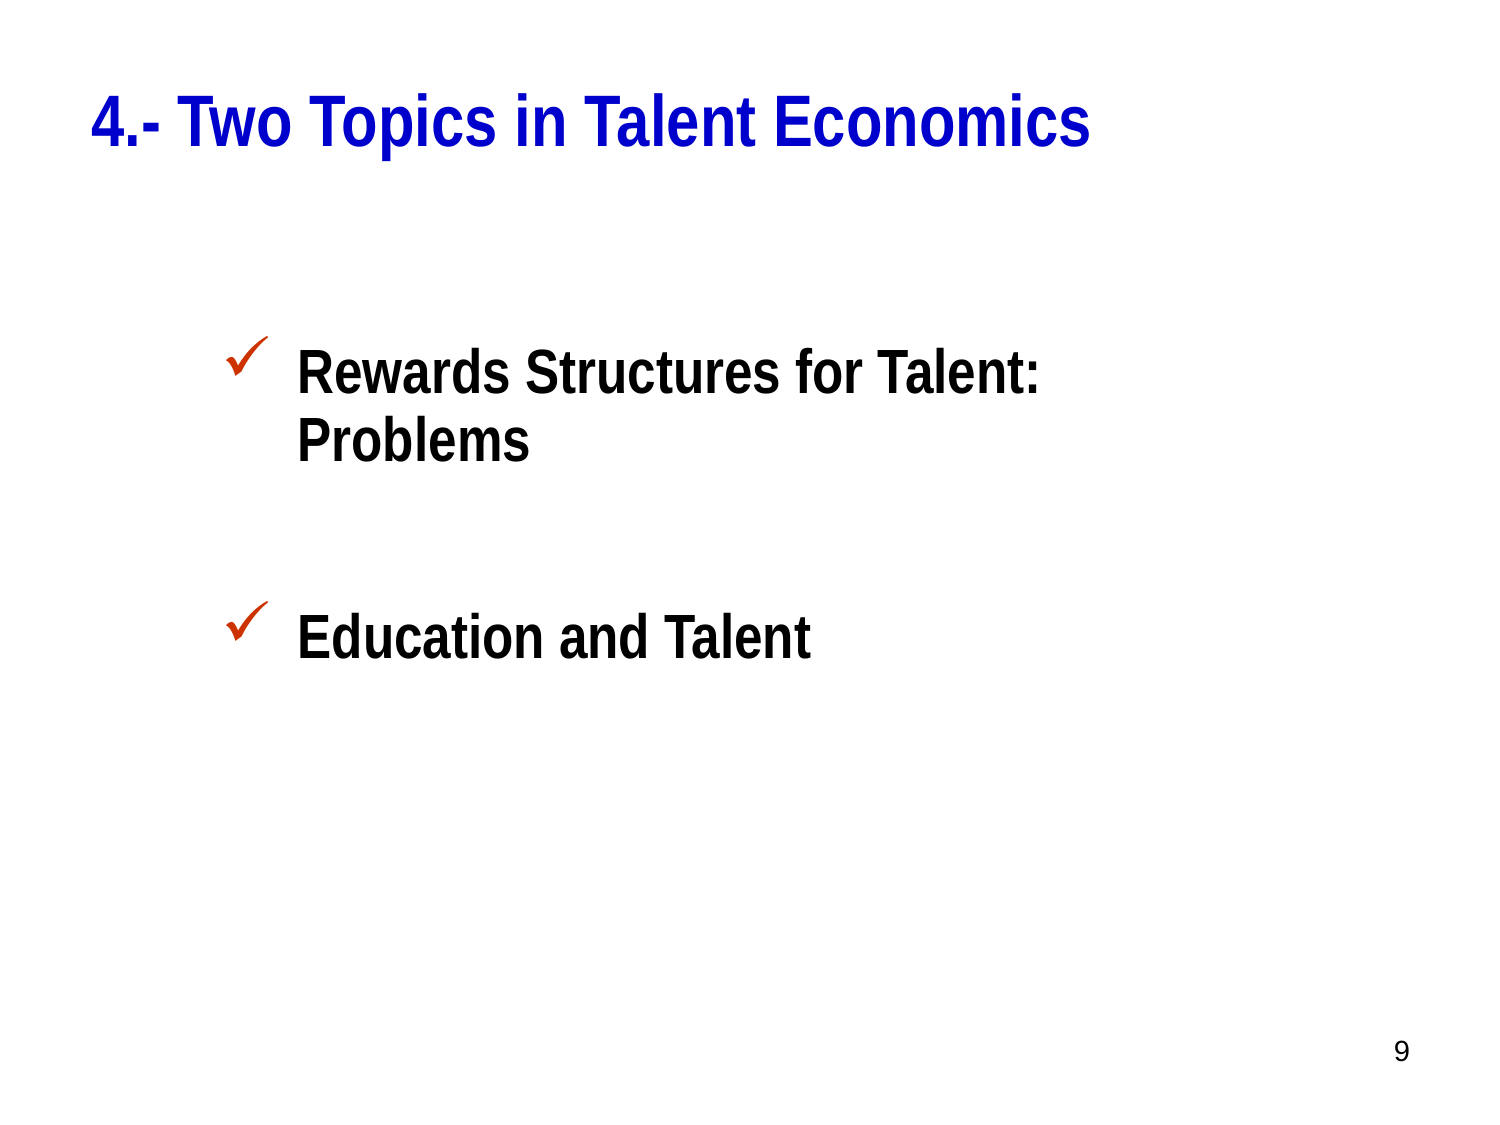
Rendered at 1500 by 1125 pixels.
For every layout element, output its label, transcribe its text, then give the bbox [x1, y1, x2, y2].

text_box Rewards Structures for Talent: Problems Education and Talent [206, 332, 1294, 680]
text_box 4.- Two Topics in Talent Economics [76, 66, 1471, 169]
slide_number 9 [1074, 1024, 1426, 1103]
